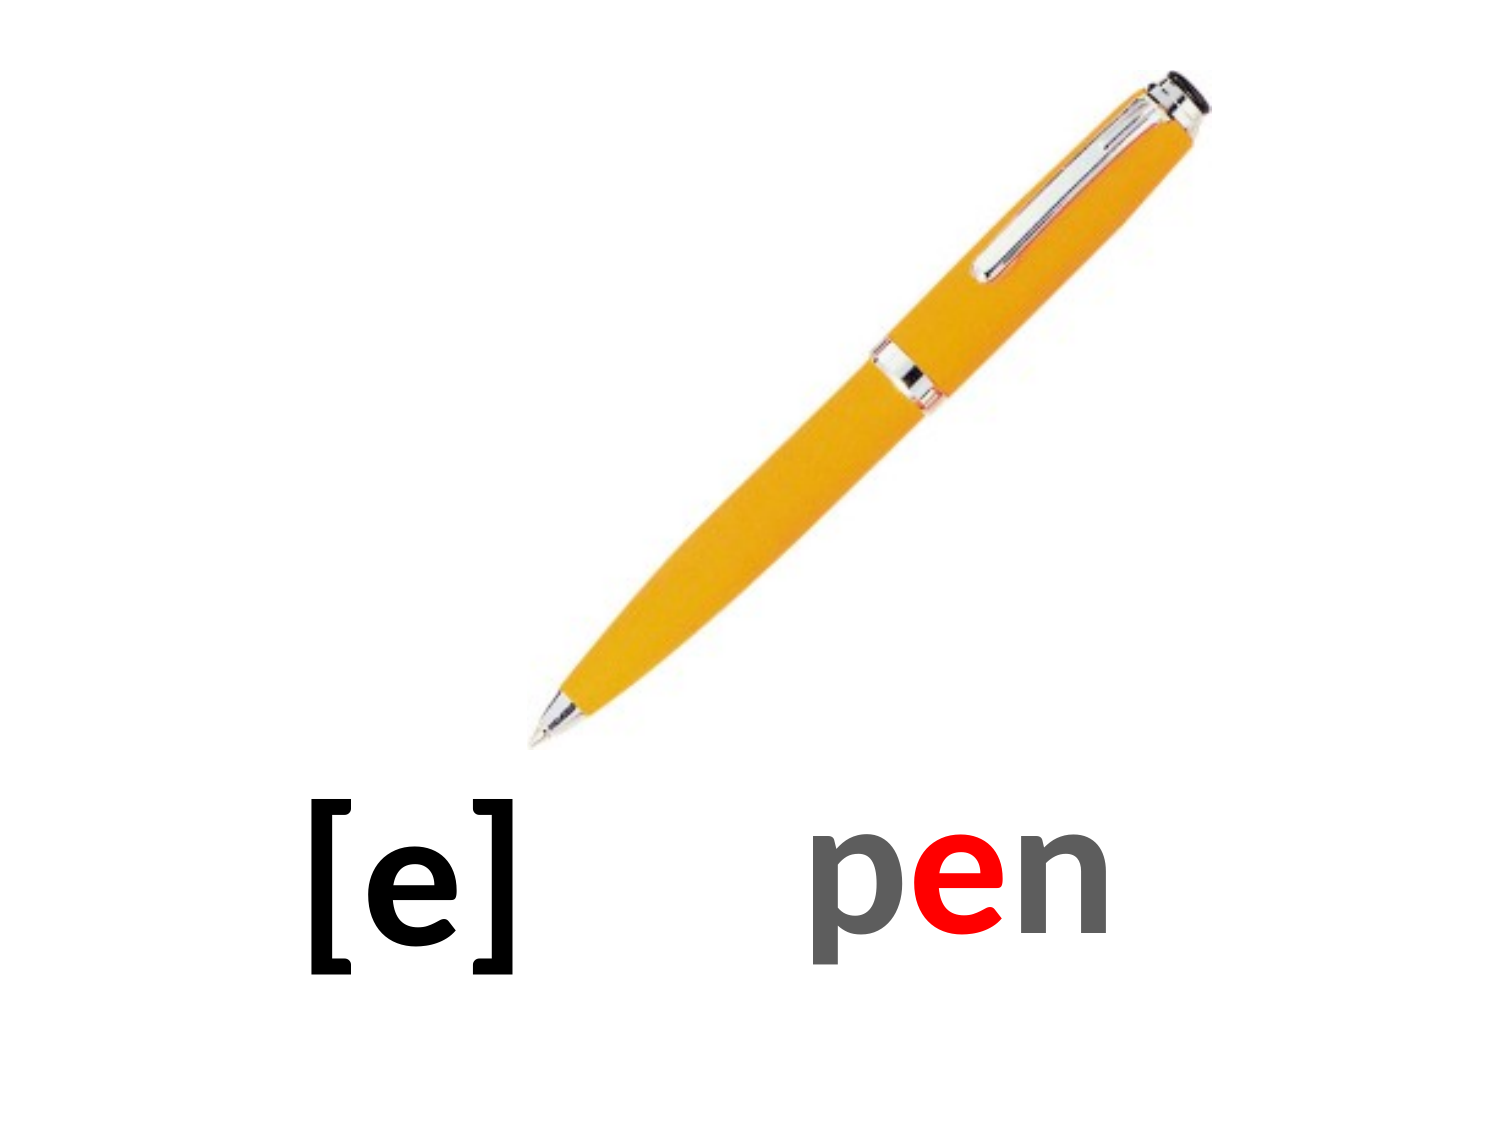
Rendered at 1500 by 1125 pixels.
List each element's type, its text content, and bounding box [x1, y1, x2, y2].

picture [527, 70, 1213, 751]
text_box pen [786, 759, 1133, 982]
text_box [e] [282, 738, 589, 993]
